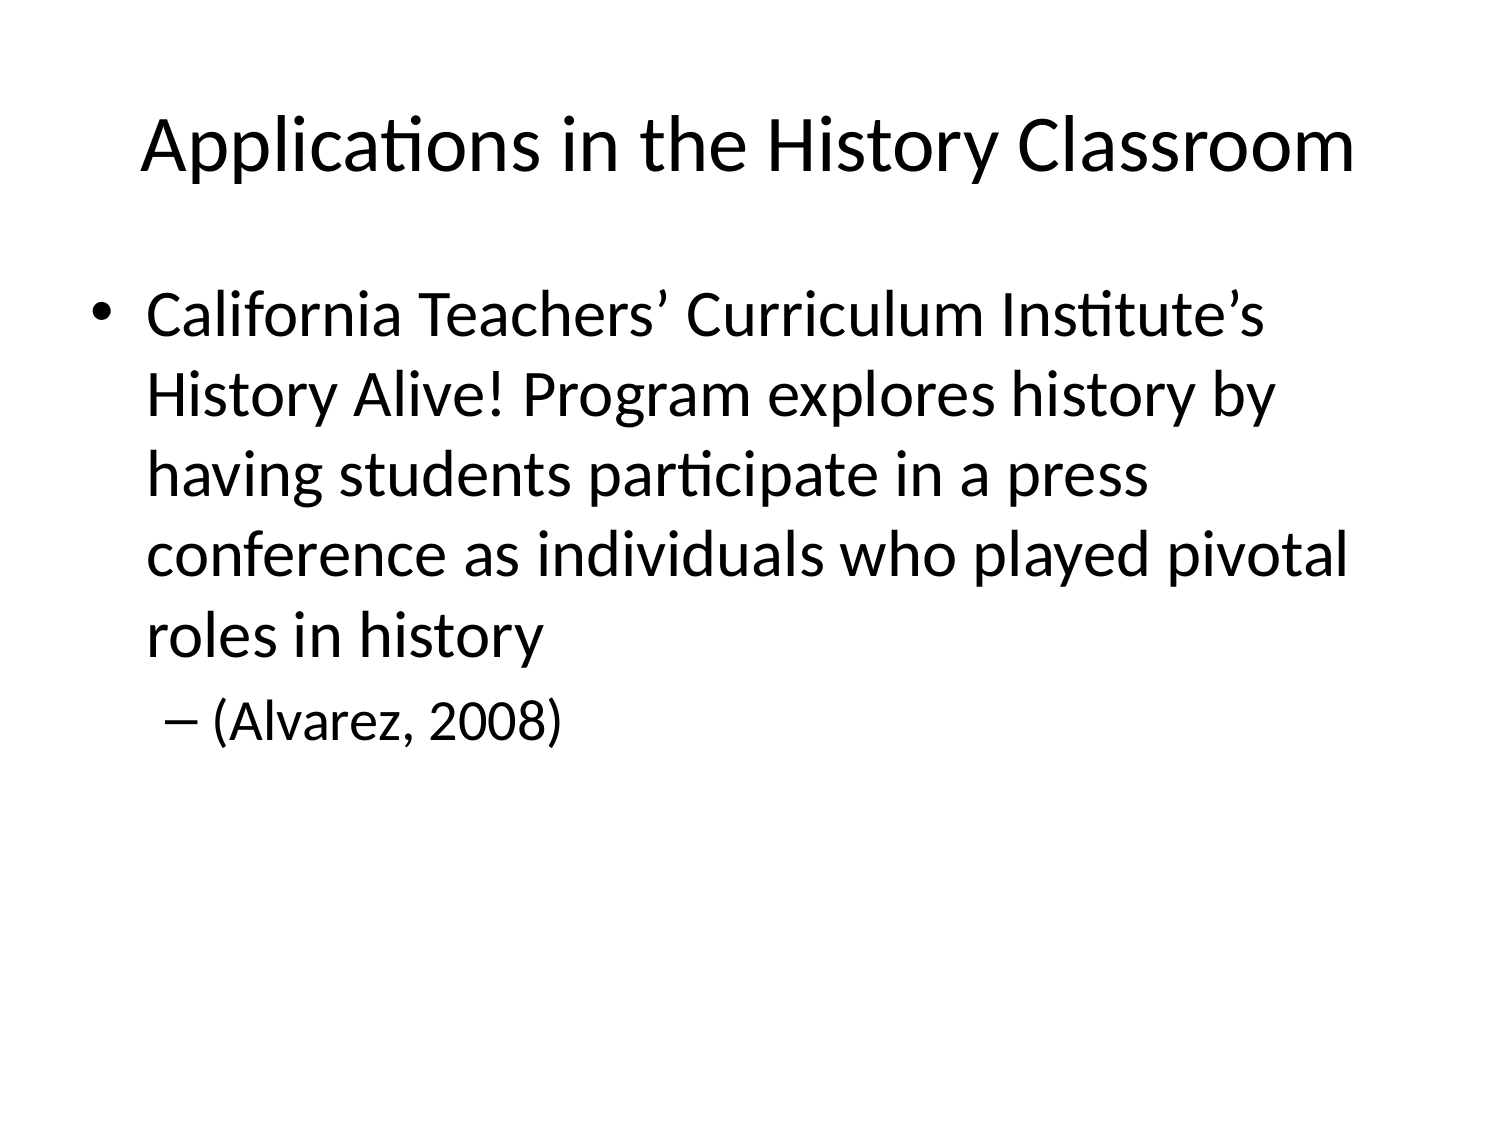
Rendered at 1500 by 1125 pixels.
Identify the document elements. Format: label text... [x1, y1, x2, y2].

title Applications in the History Classroom [75, 45, 1425, 233]
list California Teachers’ Curriculum Institute’s History Alive! Program explores history by having students participate in a press conference as individuals who played pivotal roles in history (Alvarez, 2008) [75, 262, 1425, 1005]
